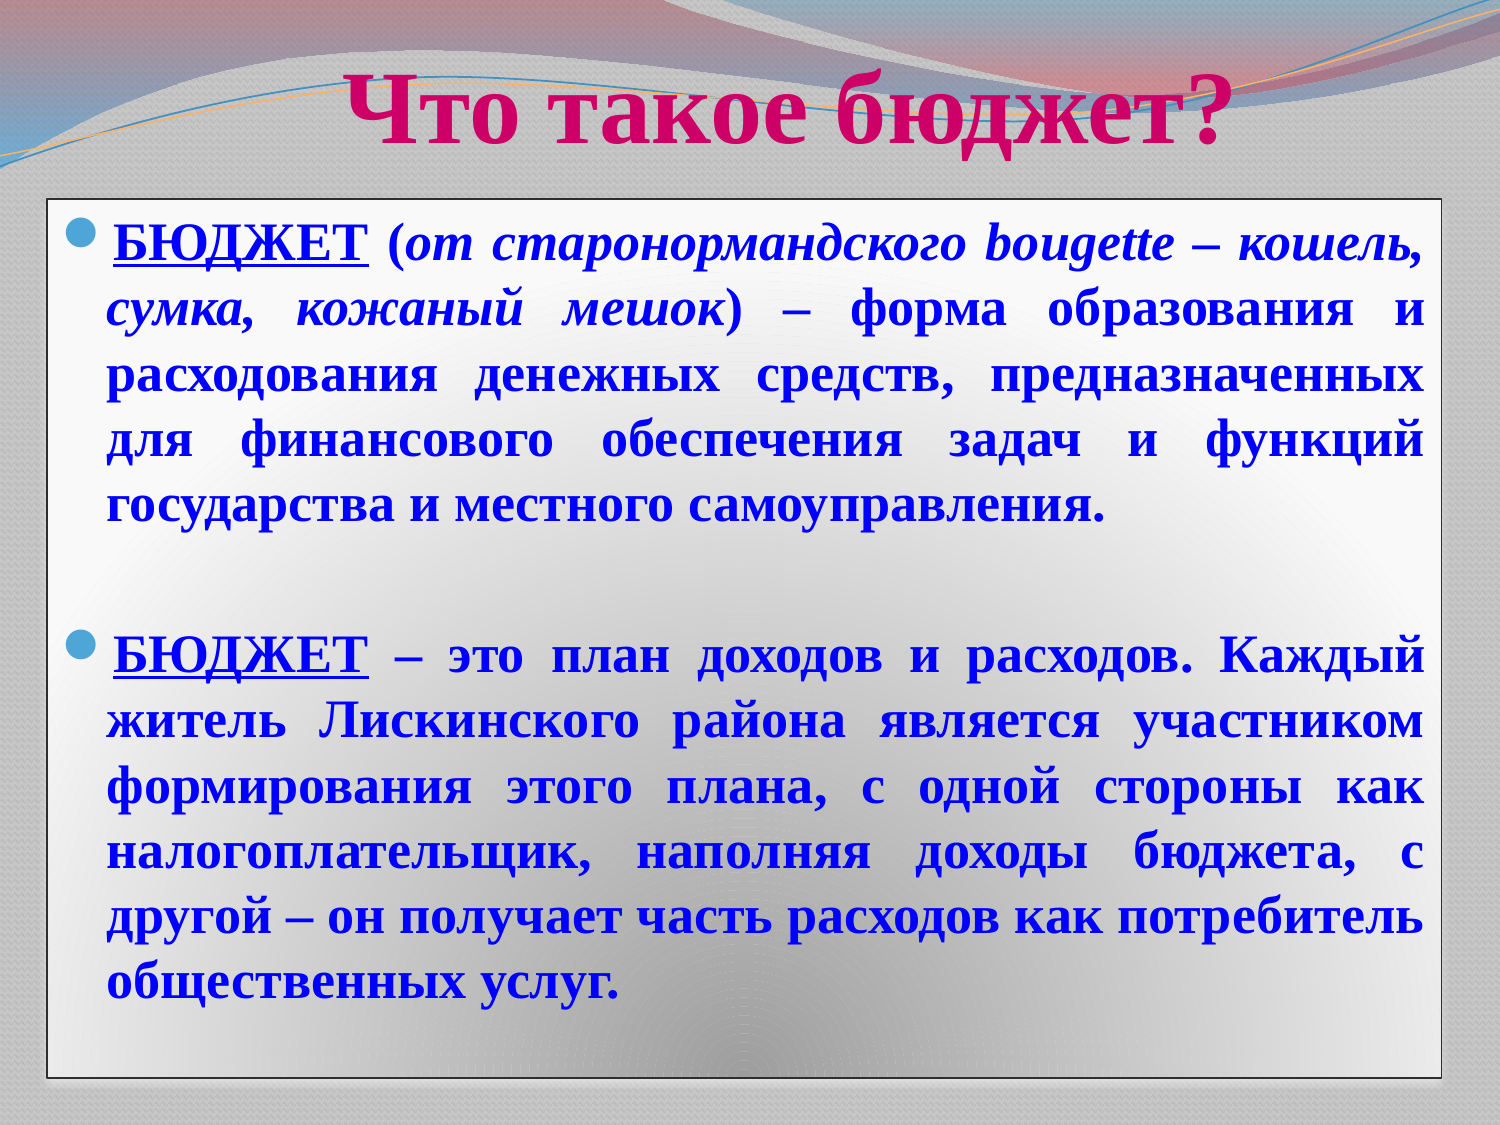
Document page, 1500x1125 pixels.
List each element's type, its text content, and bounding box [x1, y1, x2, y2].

title Что такое бюджет? [75, 0, 1425, 164]
list БЮДЖЕТ (от старонормандского bougette – кошель, сумка, кожаный мешок) – форма образования и расходования денежных средств, предназначенных для финансового обеспечения задач и функций государства и местного самоуправления. БЮДЖЕТ – это план доходов и расходов. Каждый житель Лискинского района является участником формирования этого плана, с одной стороны как налогоплательщик, наполняя доходы бюджета, с другой – он получает часть расходов как потребитель общественных услуг. [46, 198, 1442, 1079]
